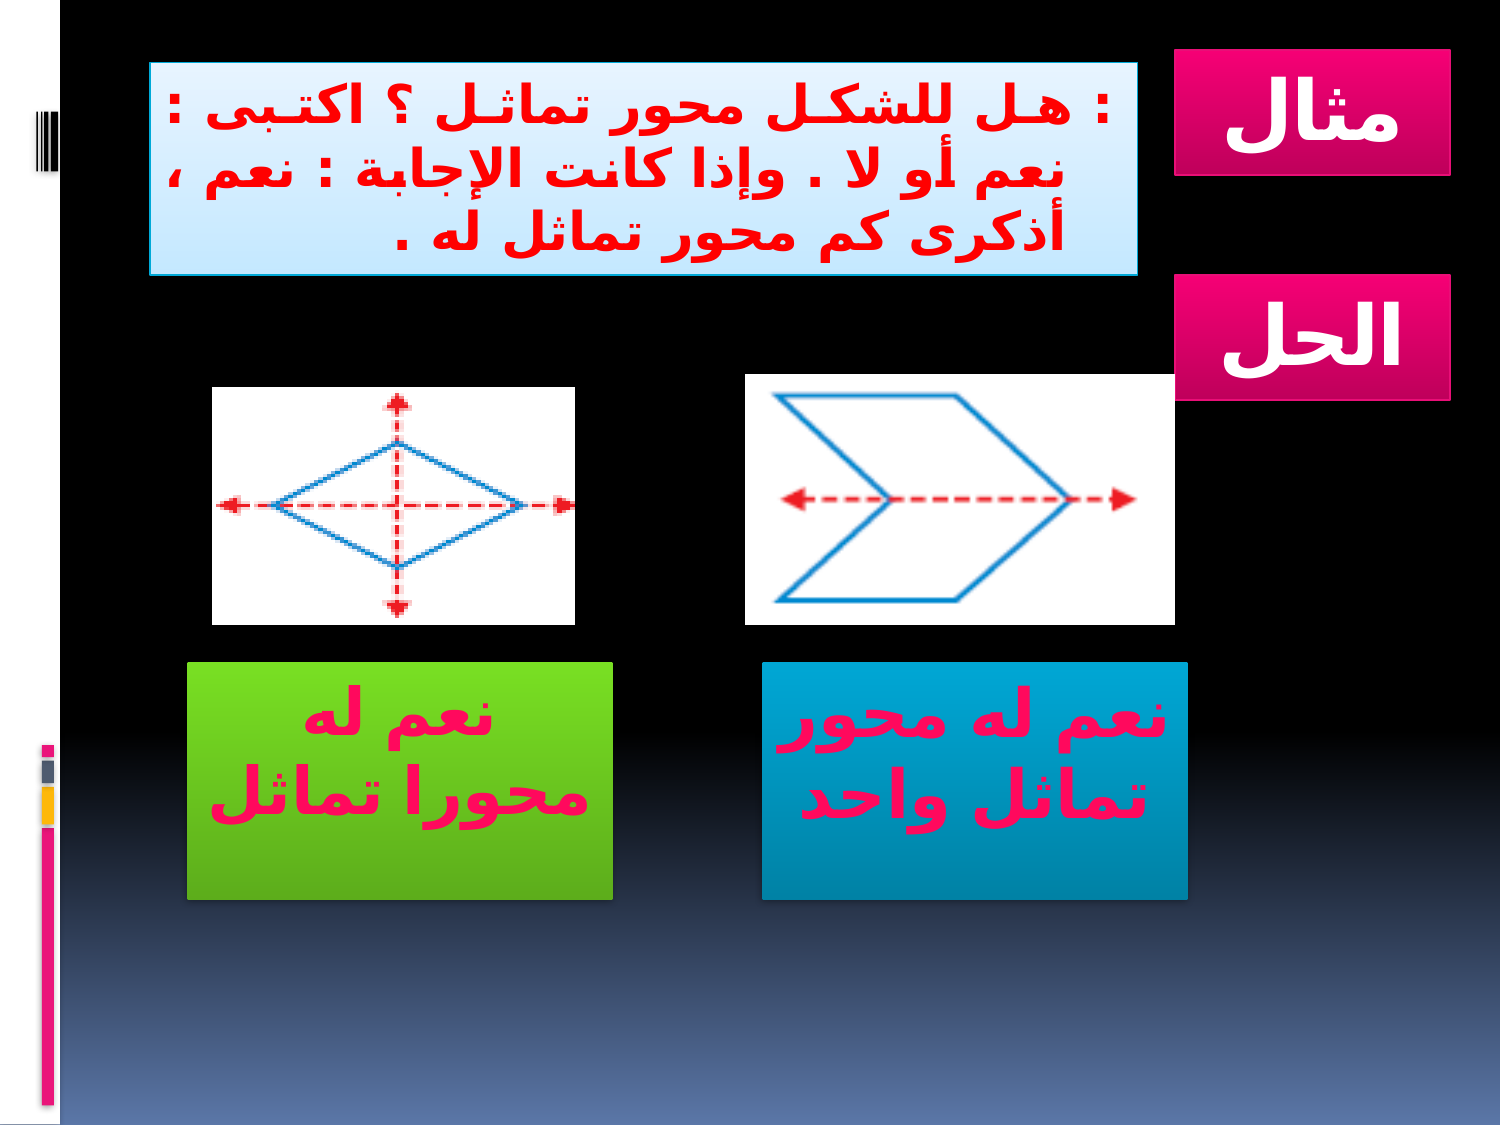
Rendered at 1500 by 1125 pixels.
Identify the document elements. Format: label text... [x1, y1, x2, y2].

text_box نعم له محور تماثل واحد [762, 662, 1188, 900]
list : هل للشكل محور تماثل ؟ اكتبى : نعم أو لا . وإذا كانت الإجابة : نعم ، أذكرى كم محور تماثل له . [149, 62, 1138, 276]
text_box الحل [1174, 274, 1451, 401]
title مثال [1174, 49, 1451, 176]
text_box نعم له محورا تماثل [187, 662, 613, 900]
picture [745, 374, 1176, 626]
picture [212, 387, 575, 626]
